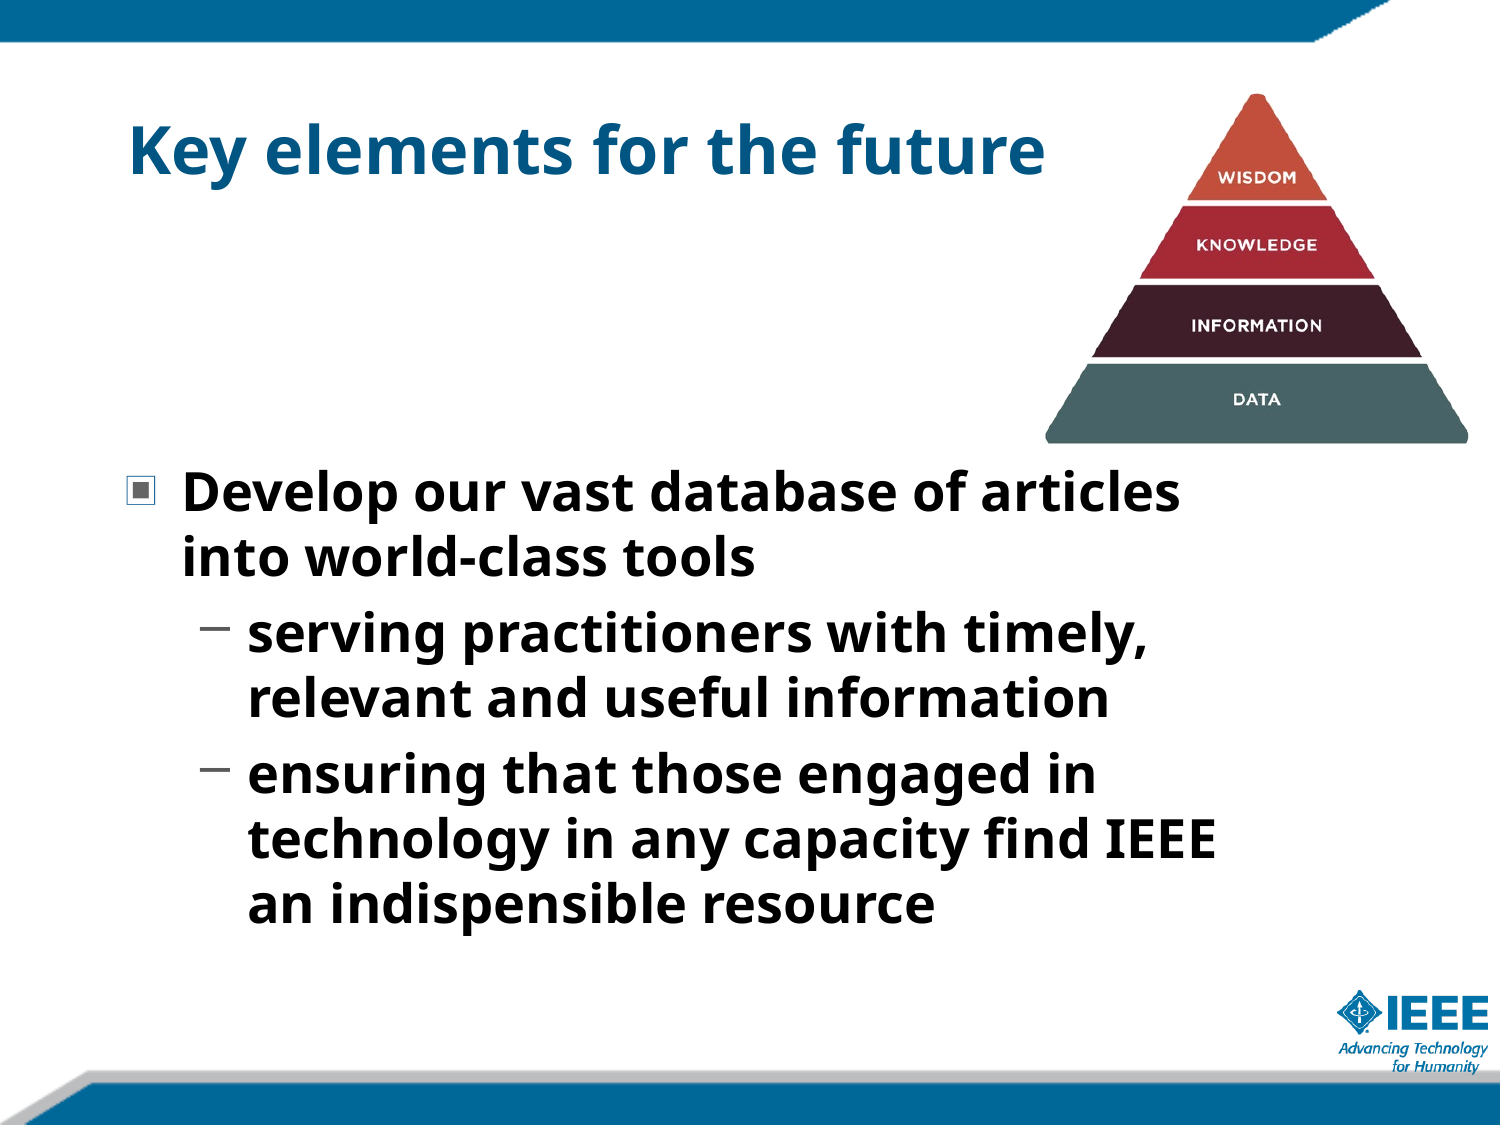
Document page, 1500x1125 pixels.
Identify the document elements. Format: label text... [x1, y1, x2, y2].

title Key elements for the future [112, 99, 1036, 288]
list Develop our vast database of articles into world-class tools serving practitioners with timely, relevant and useful information ensuring that those engaged in technology in any capacity find IEEE an indispensible resource [109, 449, 1260, 988]
picture [0, 0, 1500, 1125]
